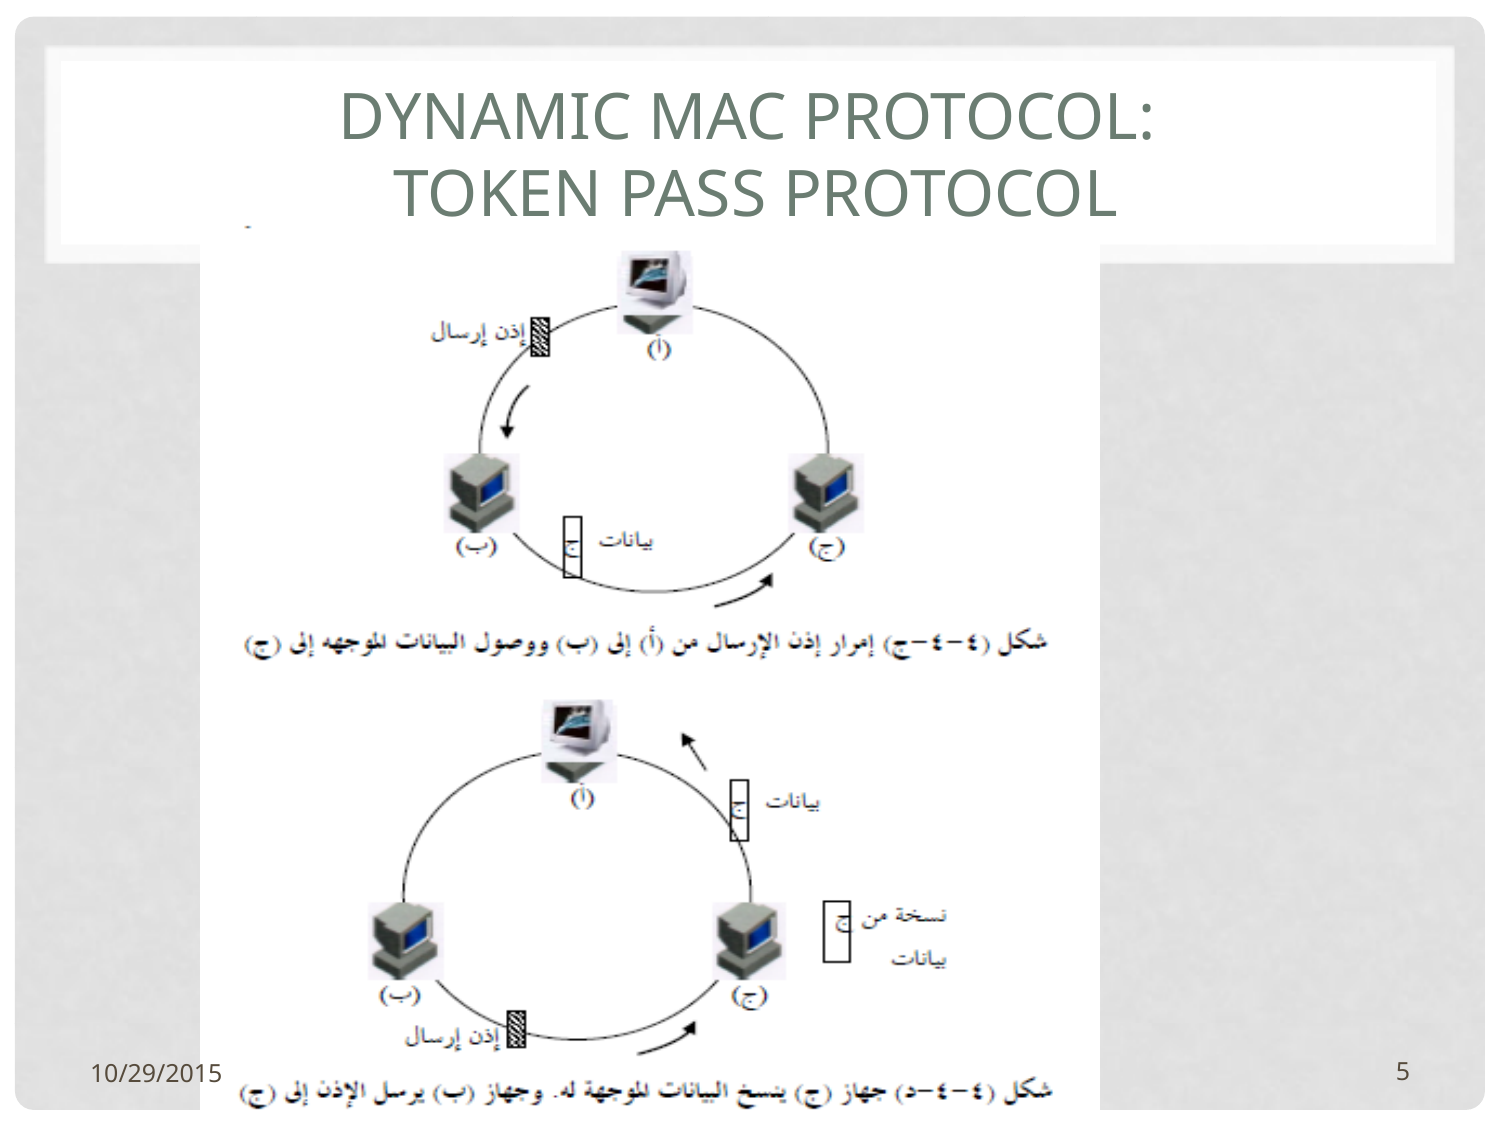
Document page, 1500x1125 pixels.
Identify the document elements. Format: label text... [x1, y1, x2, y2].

title Dynamic mac protocol: Token pass protocol [69, 66, 1425, 238]
picture [199, 224, 1101, 1119]
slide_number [75, 1042, 199, 1103]
slide_number 5 [1101, 1042, 1425, 1103]
